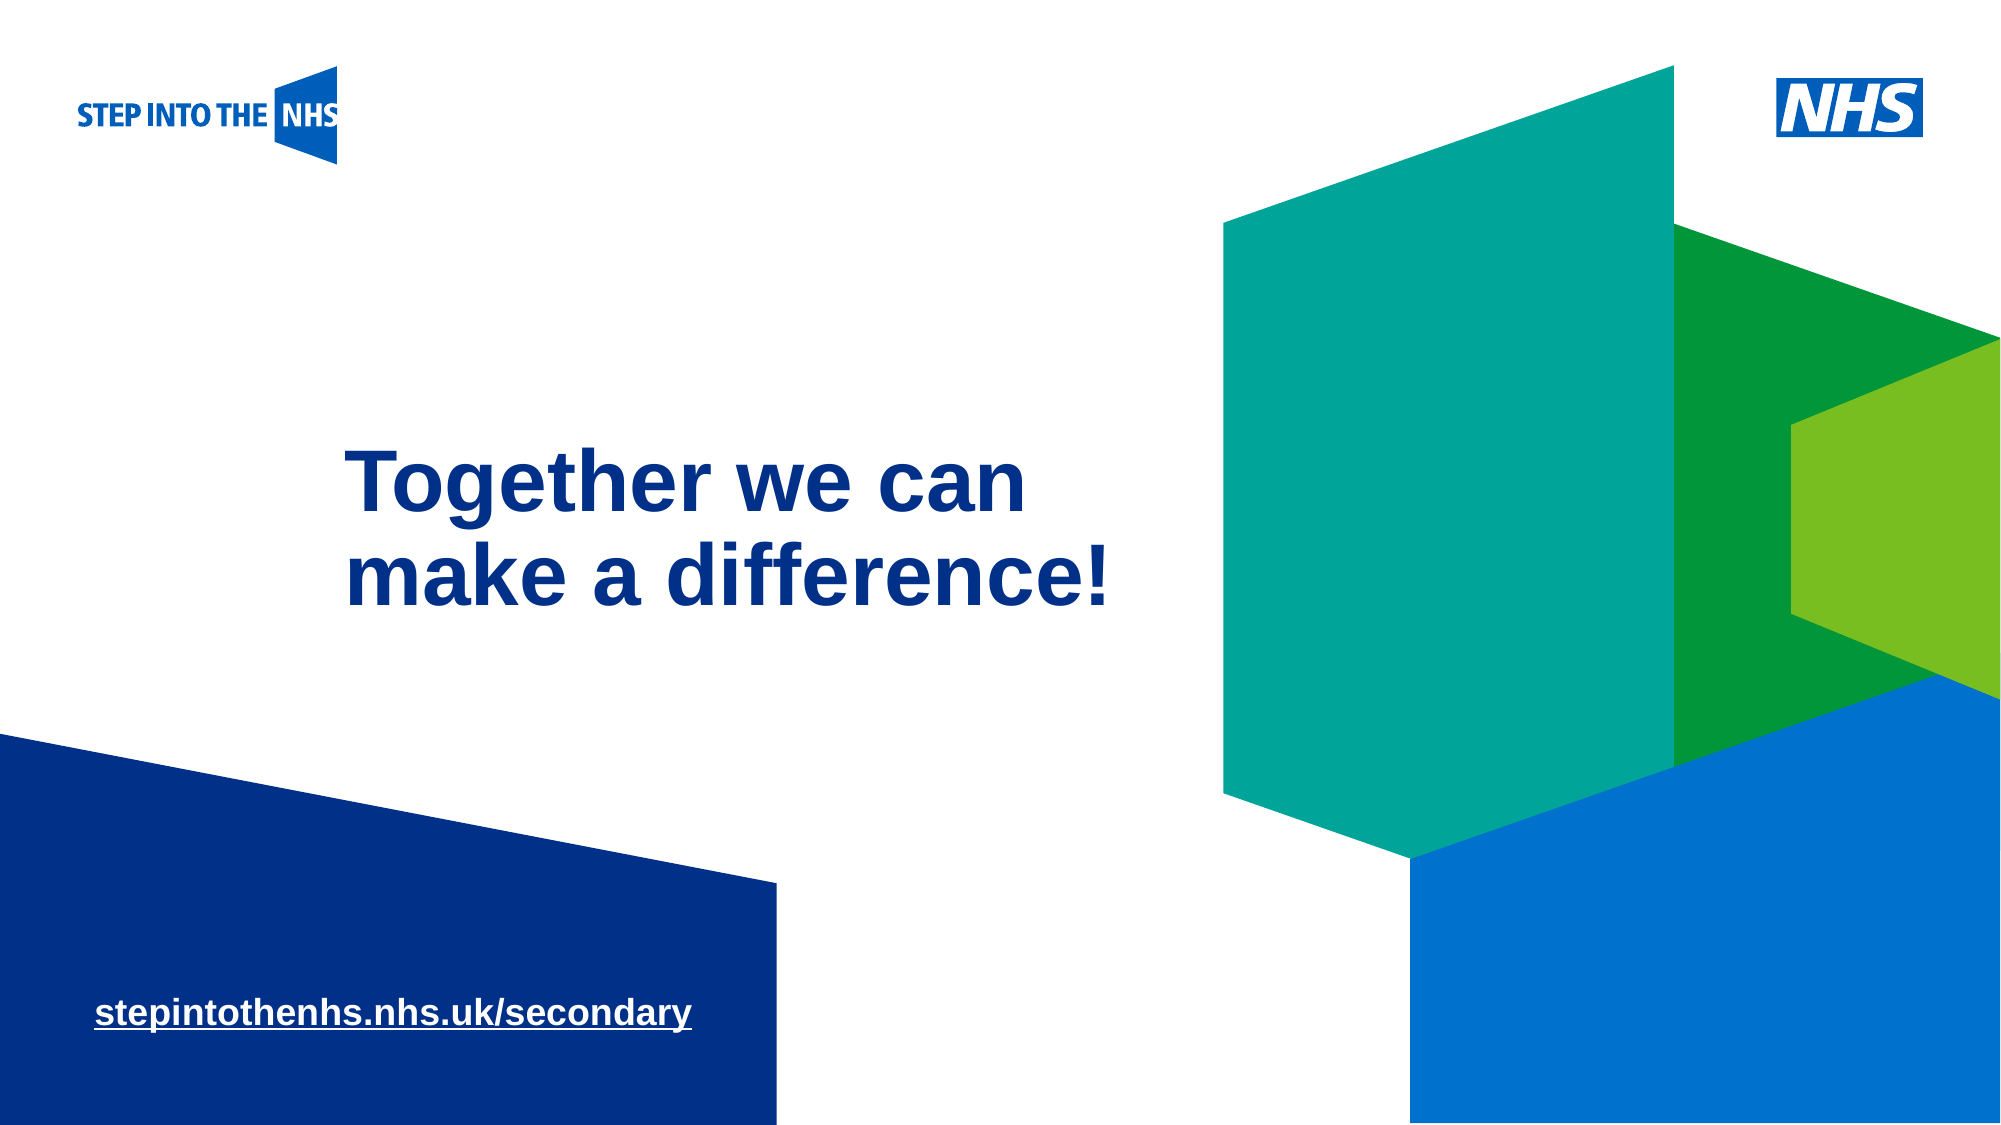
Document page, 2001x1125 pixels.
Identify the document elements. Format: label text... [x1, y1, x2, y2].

list Together we can make a difference! [344, 299, 1145, 761]
